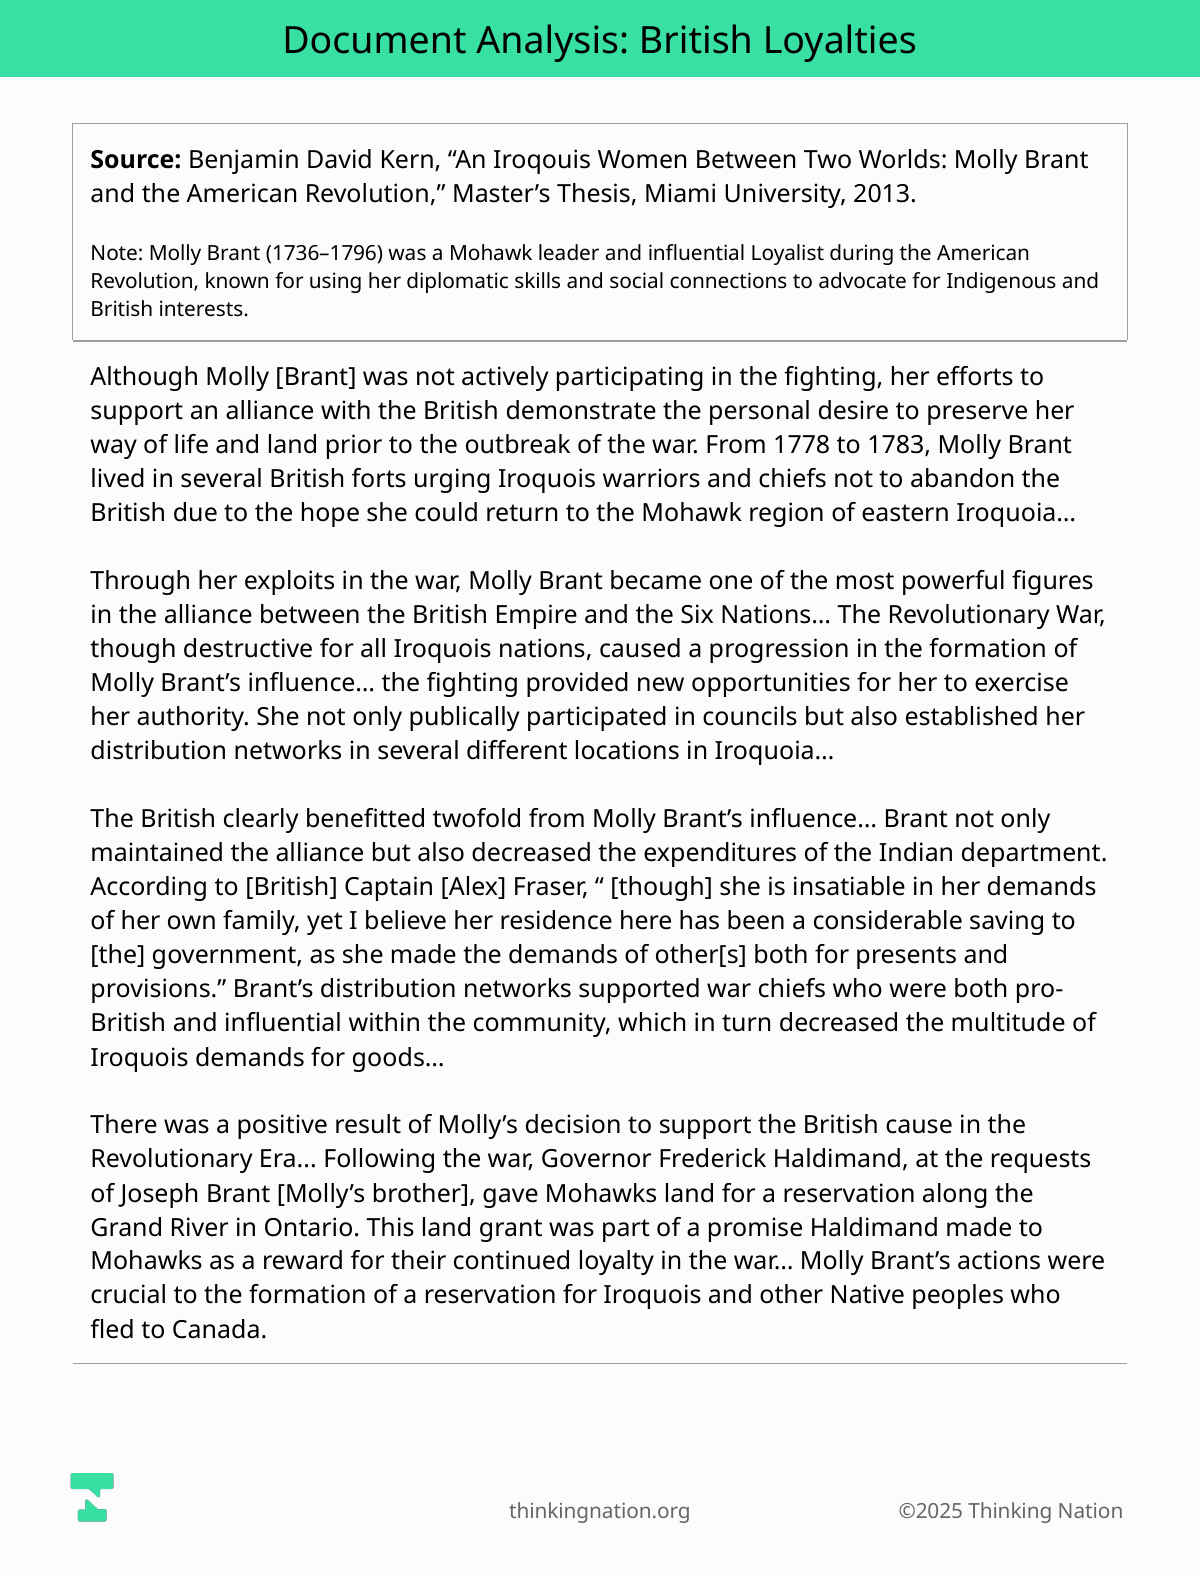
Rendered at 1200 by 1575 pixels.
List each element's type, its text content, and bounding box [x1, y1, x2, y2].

text_box ©2025 Thinking Nation [854, 1483, 1139, 1532]
picture [58, 1463, 126, 1531]
text_box thinkingnation.org [457, 1483, 742, 1532]
table_cell Although Molly [Brant] was not actively participating in the fighting, her efforts to support an alliance with the British demonstrate the personal desire to preserve her way of life and land prior to the outbreak of the war. From 1778 to 1783, Molly Brant lived in several British forts urging Iroquois warriors and chiefs not to abandon the British due to the hope she could return to the Mohawk region of eastern Iroquoia… Through her exploits in the war, Molly Brant became one of the most powerful figures in the alliance between the British Empire and the Six Nations… The Revolutionary War, though destructive for all Iroquois nations, caused a progression in the formation of Molly Brant’s influence… the fighting provided new opportunities for her to exercise her authority. She not only publically participated in councils but also established her distribution networks in several different locations in Iroquoia… The British clearly benefitted twofold from Molly Brant’s influence… Brant not only maintained the alliance but also decreased the expenditures of the Indian department. According to [British] Captain [Alex] Fraser, “ [though] she is insatiable in her demands of her own family, yet I believe her residence here has been a considerable saving to [the] government, as she made the demands of other[s] both for presents and provisions.” Brant’s distribution networks supported war chiefs who were both pro-British and influential within the community, which in turn decreased the multitude of Iroquois demands for goods… There was a positive result of Molly’s decision to support the British cause in the Revolutionary Era... Following the war, Governor Frederick Haldimand, at the requests of Joseph Brant [Molly’s brother], gave Mohawks land for a reservation along the Grand River in Ontario. This land grant was part of a promise Haldimand made to Mohawks as a reward for their continued loyalty in the war… Molly Brant’s actions were crucial to the formation of a reservation for Iroquois and other Native peoples who fled to Canada. [73, 342, 1127, 1363]
table_header Source: Benjamin David Kern, “An Iroqouis Women Between Two Worlds: Molly Brant and the American Revolution,” Master’s Thesis, Miami University, 2013. Note: Molly Brant (1736–1796) was a Mohawk leader and influential Loyalist during the American Revolution, known for using her diplomatic skills and social connections to advocate for Indigenous and British interests. [73, 124, 1127, 340]
text_box Document Analysis: British Loyalties [0, 0, 1200, 77]
